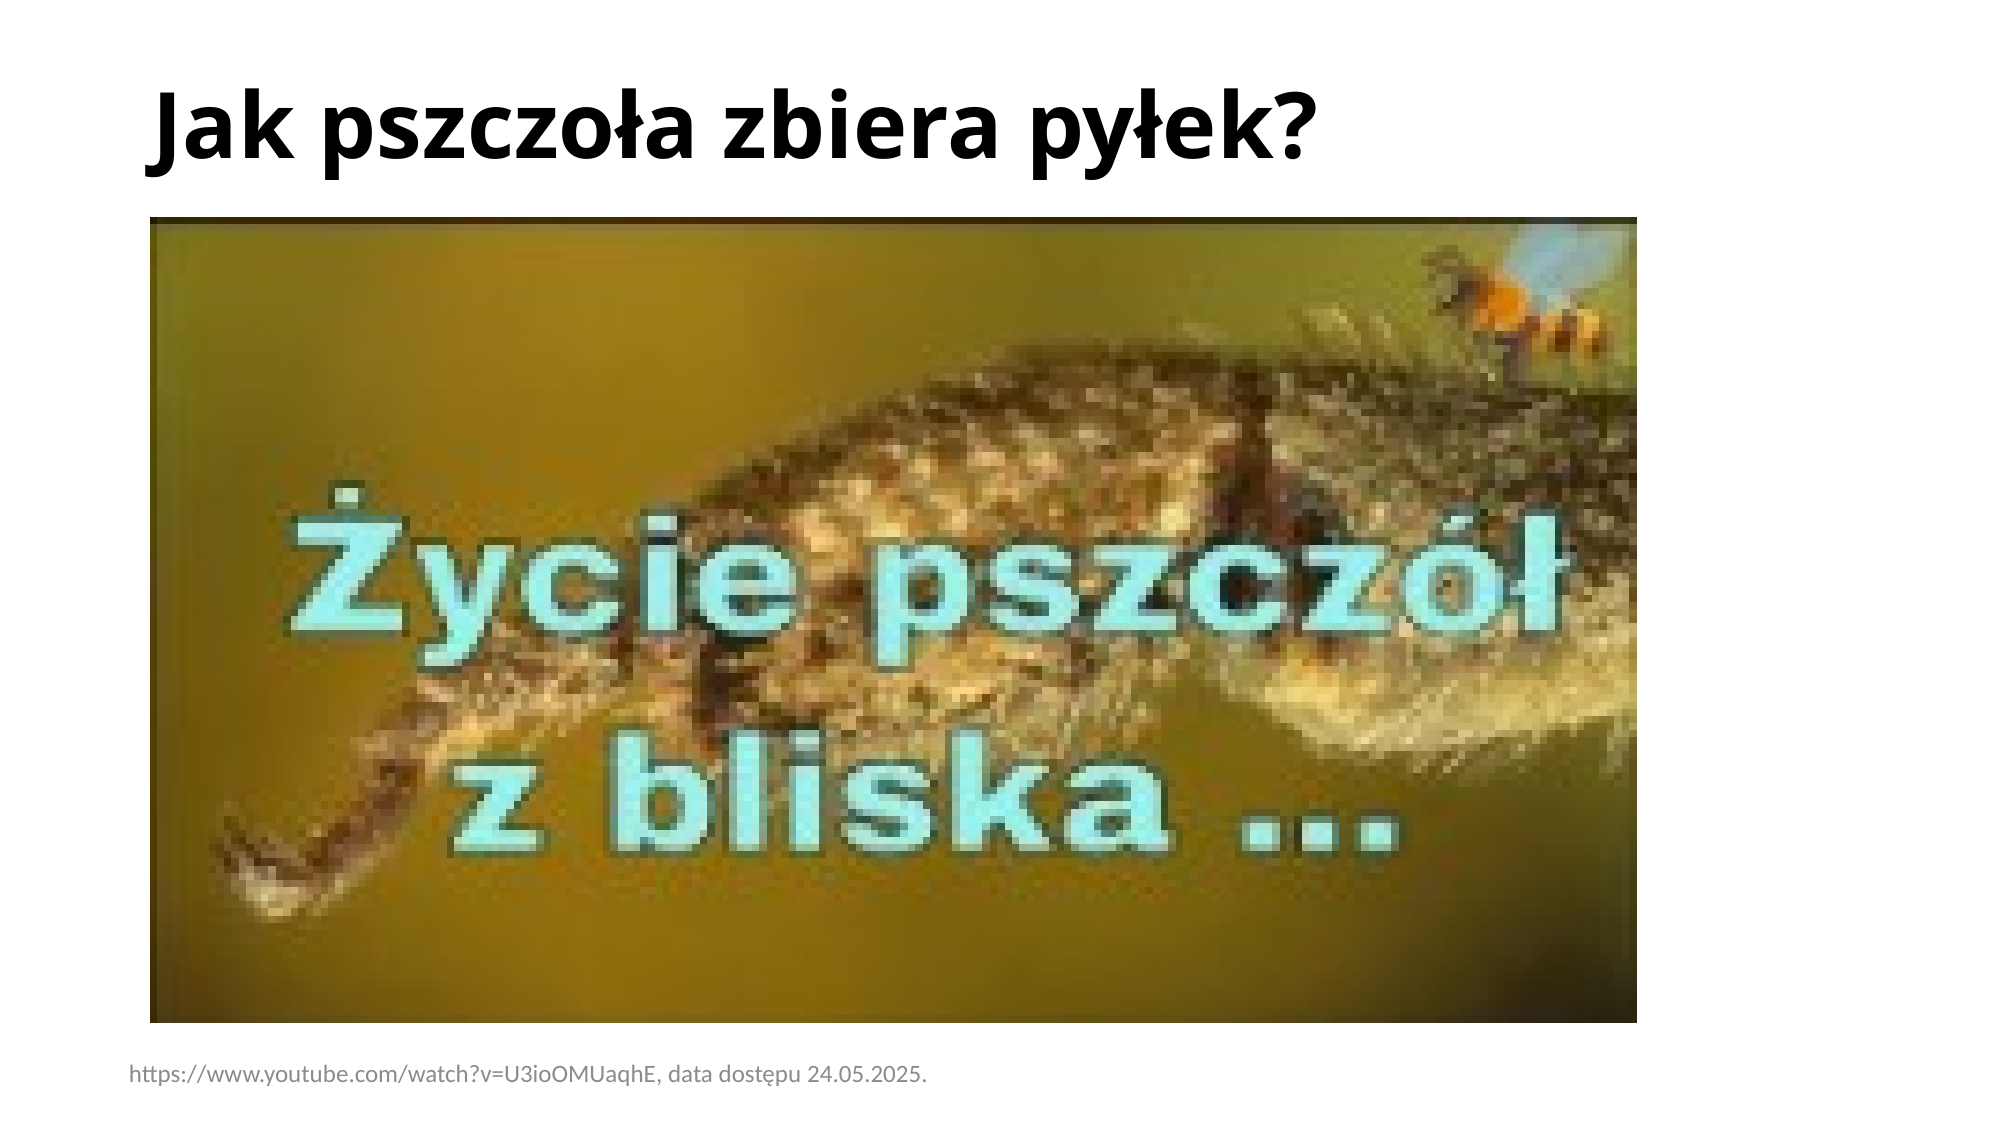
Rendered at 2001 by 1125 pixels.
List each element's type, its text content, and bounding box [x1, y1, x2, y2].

footer https://www.youtube.com/watch?v=U3ioOMUaqhE, data dostępu 24.05.2025. [114, 1042, 1338, 1103]
title Jak pszczoła zbiera pyłek? [137, 59, 1863, 197]
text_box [149, 216, 1638, 1024]
